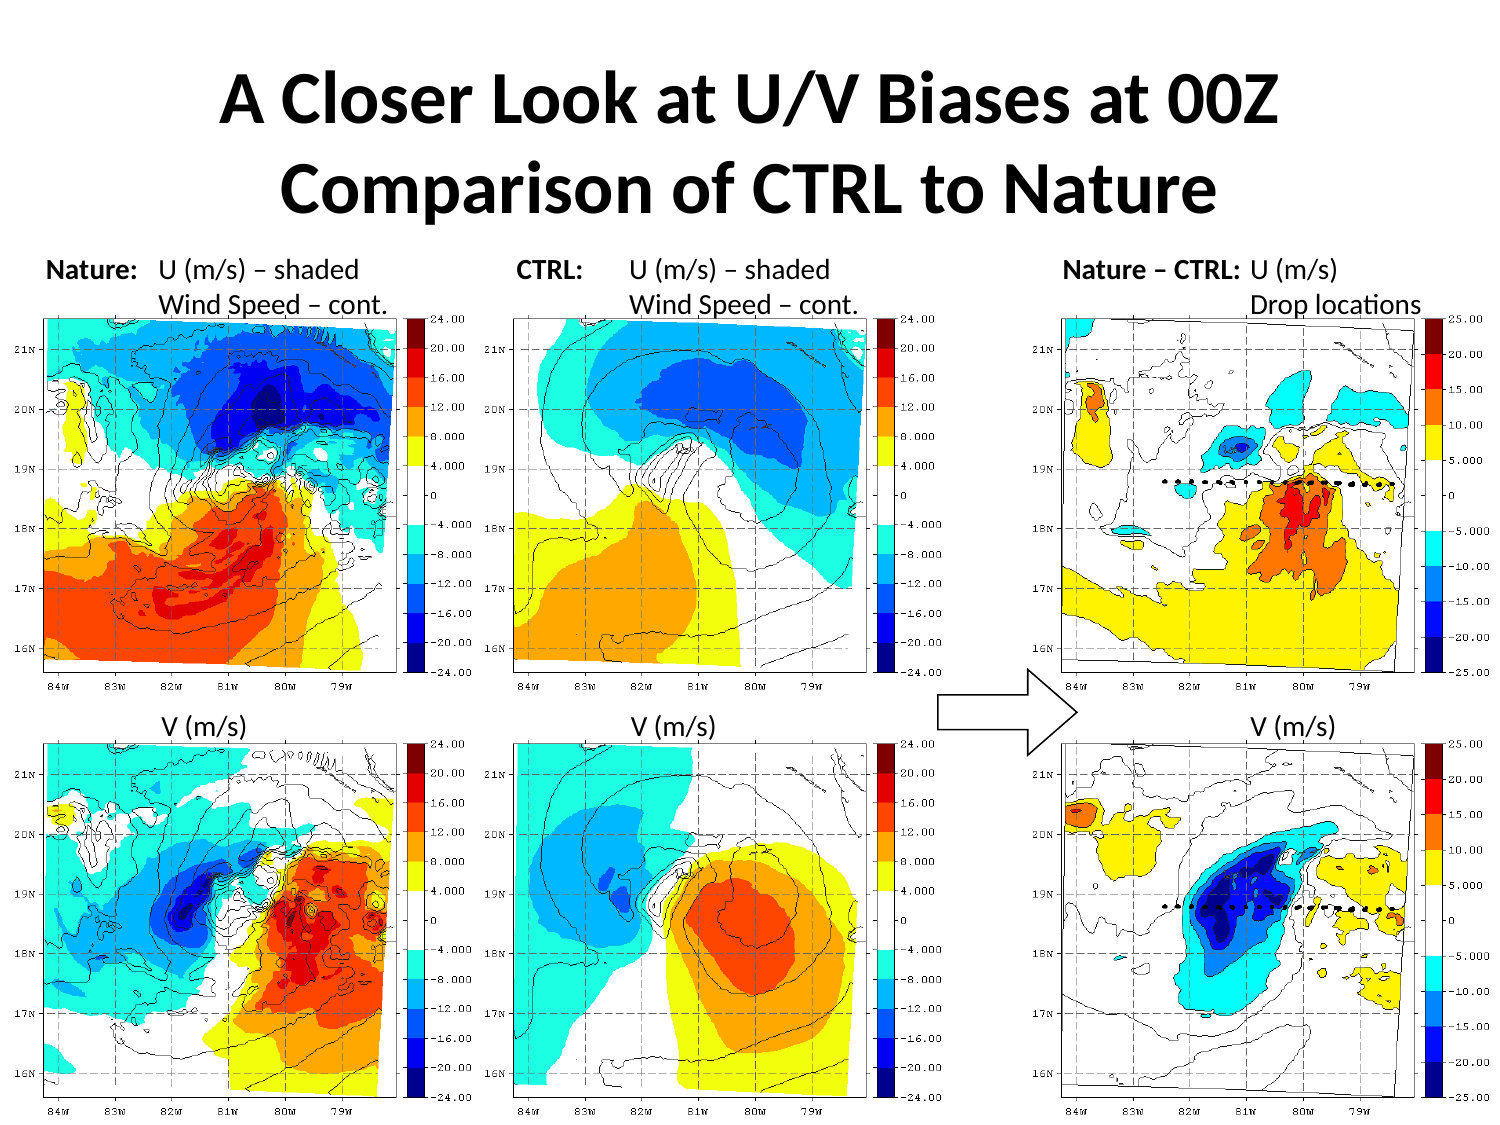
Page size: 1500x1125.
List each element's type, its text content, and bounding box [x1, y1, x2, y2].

text_box V (m/s) [616, 708, 732, 732]
text_box V (m/s) [146, 708, 263, 732]
picture [1003, 733, 1495, 1125]
text_box Nature – CTRL: U (m/s) Drop locations [1047, 243, 1437, 306]
text_box CTRL: U (m/s) – shaded Wind Speed – cont. [501, 243, 875, 306]
text_box A Closer Look at U/V Biases at 00Z Comparison of CTRL to Nature [74, 45, 1425, 233]
picture [1003, 308, 1495, 700]
picture [0, 733, 947, 1125]
picture [0, 308, 947, 700]
text_box Nature: U (m/s) – shaded Wind Speed – cont. [31, 243, 404, 306]
text_box V (m/s) [1235, 708, 1352, 732]
text_box [937, 694, 1077, 732]
